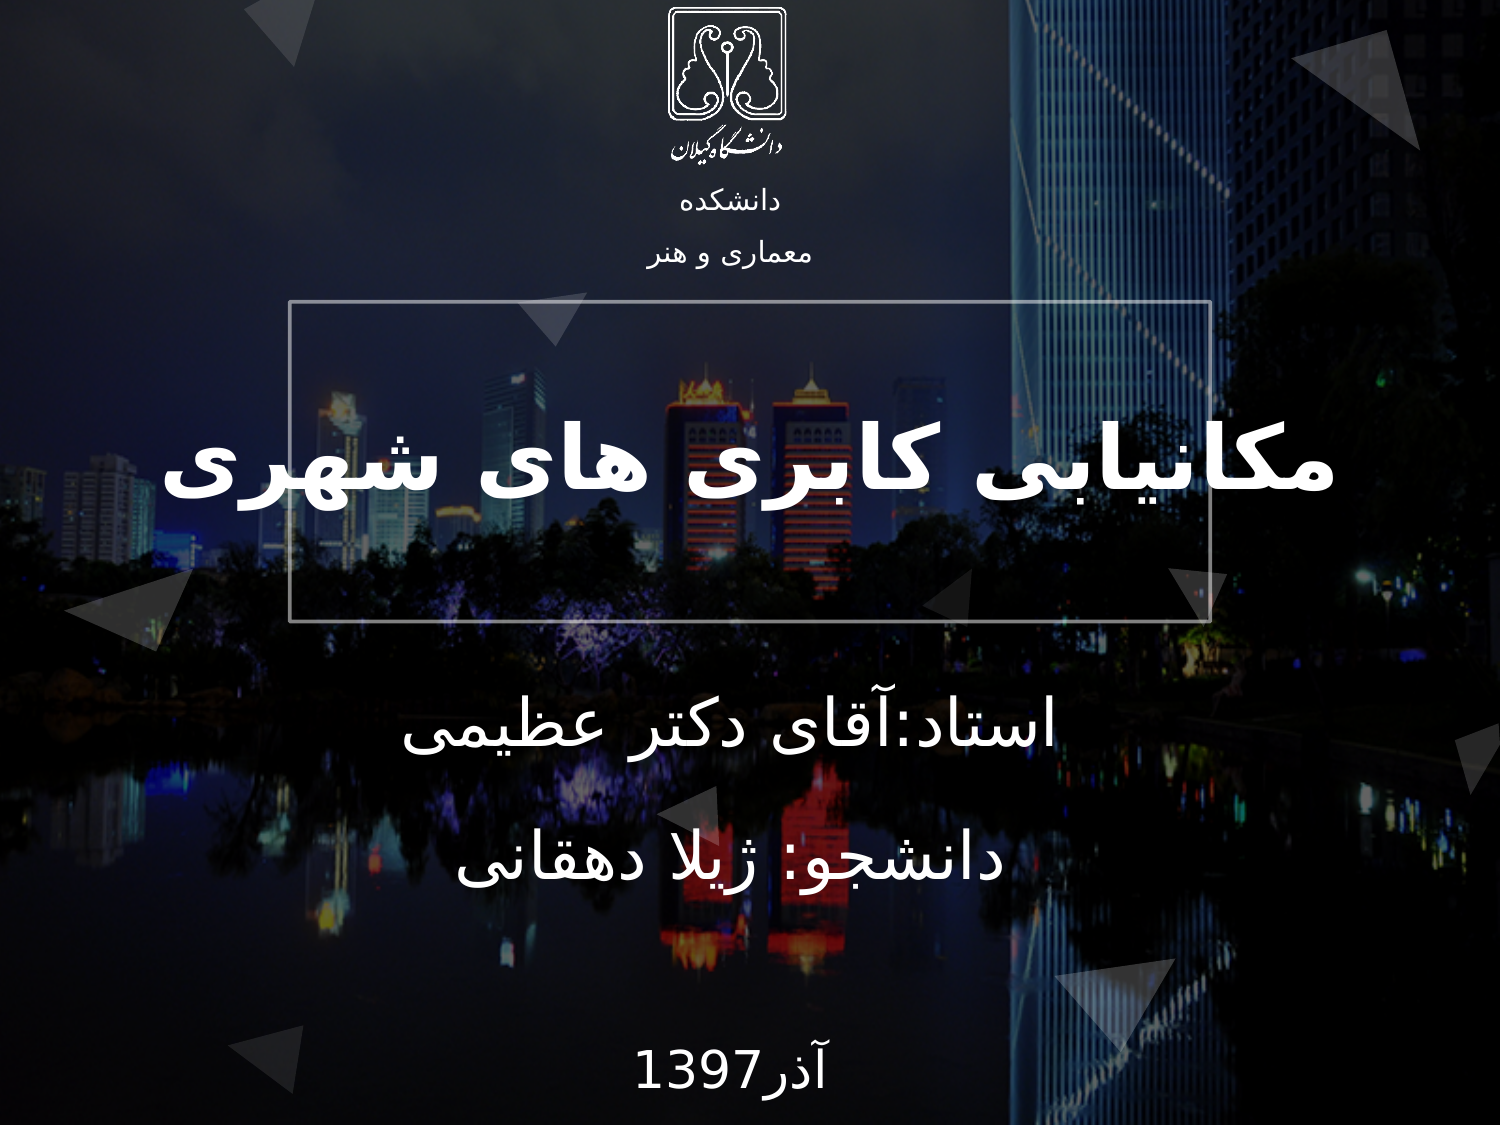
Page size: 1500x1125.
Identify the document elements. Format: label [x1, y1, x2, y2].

text_box [0, 0, 1500, 1125]
picture [606, 0, 854, 175]
